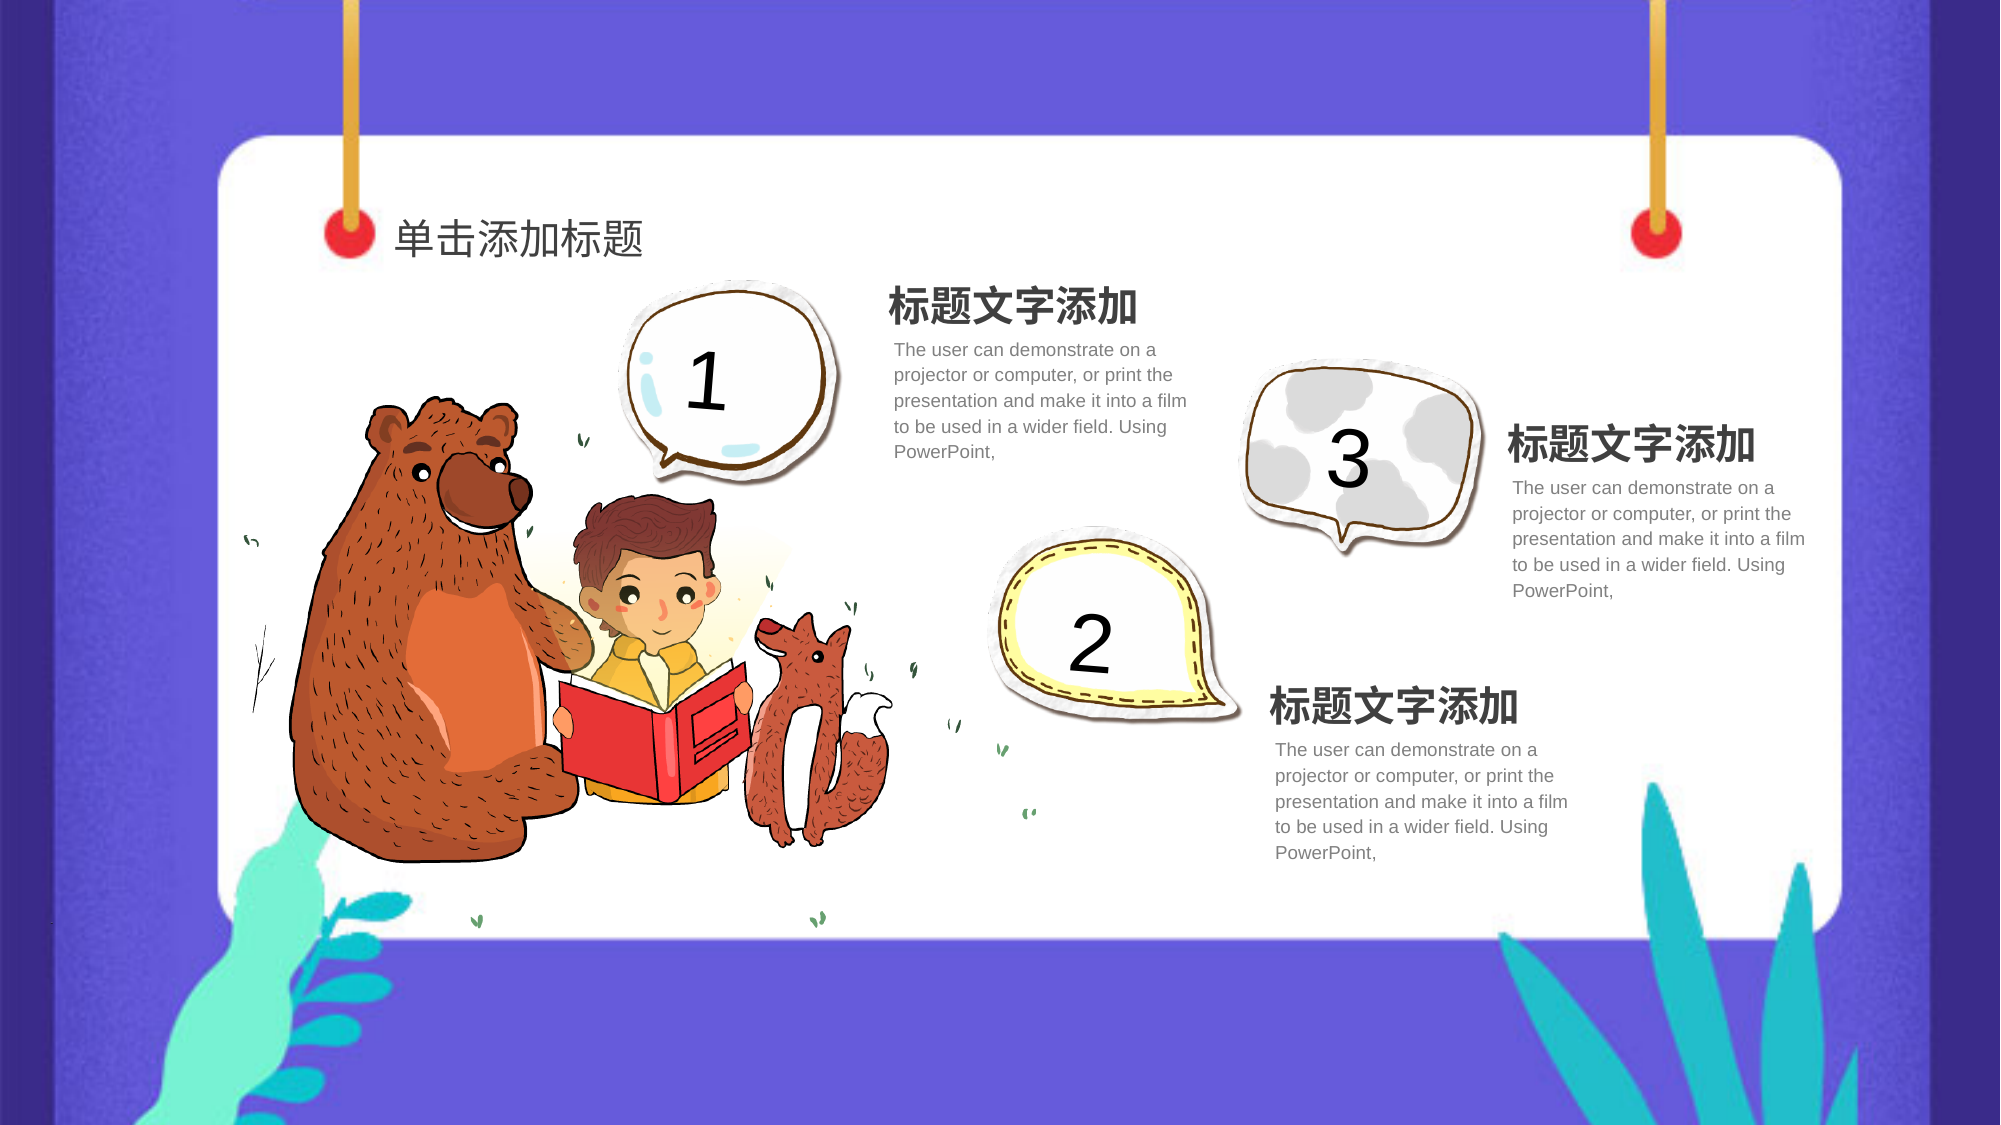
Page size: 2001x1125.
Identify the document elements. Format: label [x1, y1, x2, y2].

text_box [873, 261, 1447, 472]
text_box [1492, 400, 2000, 610]
text_box [1255, 662, 1828, 873]
picture [0, 0, 2000, 1125]
